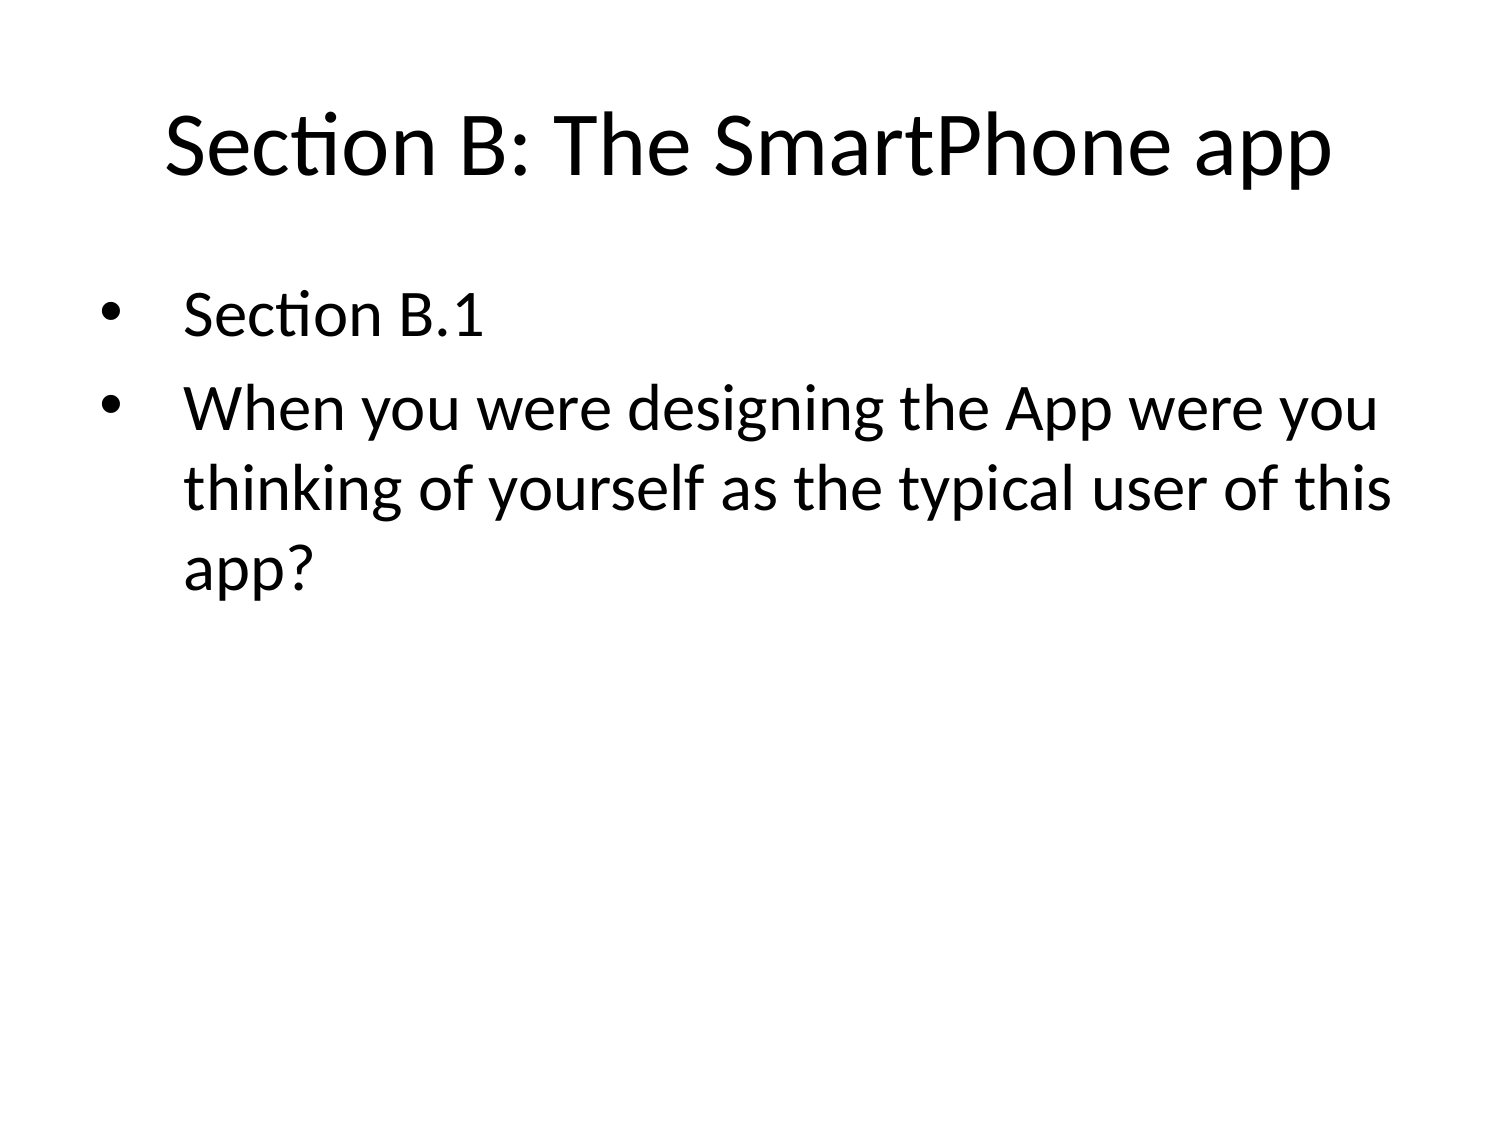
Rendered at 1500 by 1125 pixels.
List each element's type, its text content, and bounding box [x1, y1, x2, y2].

title Section B: The SmartPhone app [75, 45, 1425, 233]
list Section B.1 When you were designing the App were you thinking of yourself as the typical user of this app? [75, 262, 1425, 1005]
